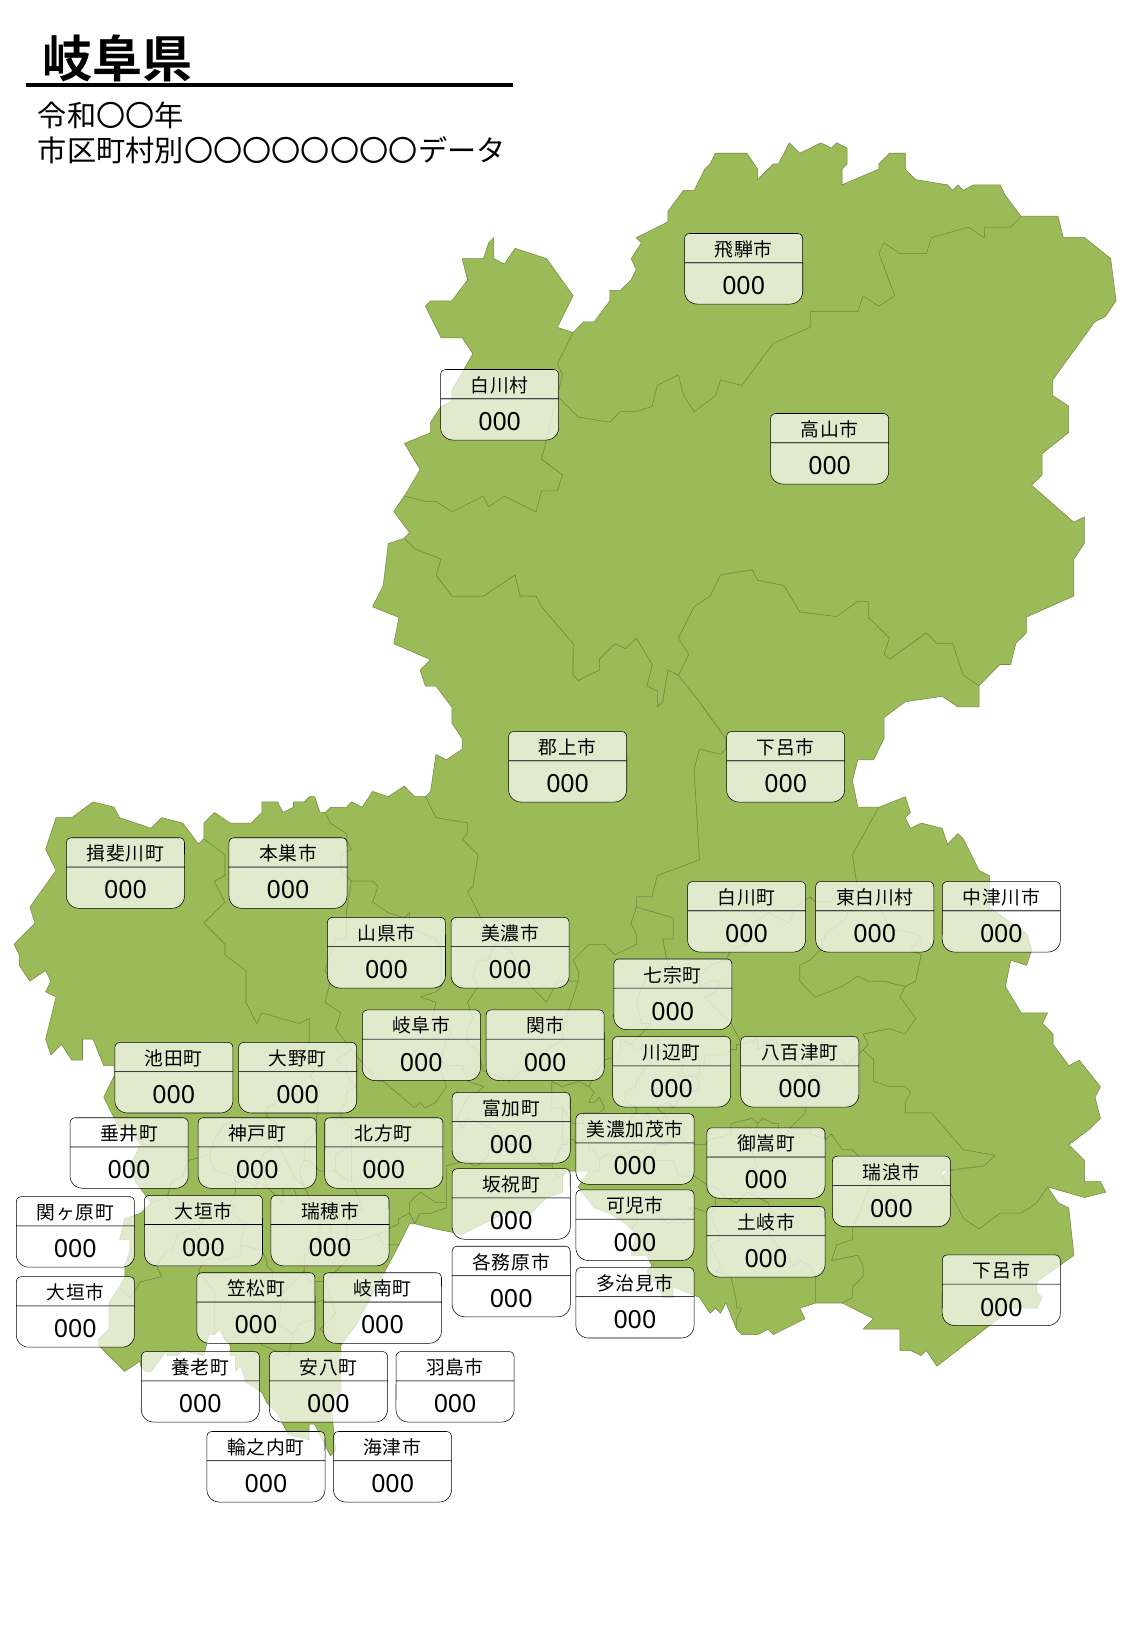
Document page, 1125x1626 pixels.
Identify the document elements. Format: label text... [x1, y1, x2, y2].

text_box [613, 958, 733, 1030]
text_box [270, 1195, 390, 1267]
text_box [196, 1272, 316, 1344]
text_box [269, 1351, 388, 1423]
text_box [451, 1092, 571, 1164]
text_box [238, 1042, 357, 1114]
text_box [770, 413, 889, 485]
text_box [575, 1189, 695, 1261]
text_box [832, 1155, 951, 1228]
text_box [815, 881, 935, 953]
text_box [440, 369, 559, 441]
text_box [324, 1117, 444, 1189]
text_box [706, 1206, 826, 1278]
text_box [327, 917, 446, 989]
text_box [395, 1351, 515, 1423]
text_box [197, 1117, 317, 1189]
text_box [16, 1276, 135, 1348]
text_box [13, 142, 1117, 1457]
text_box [450, 917, 570, 989]
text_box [362, 1009, 481, 1081]
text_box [114, 1042, 234, 1114]
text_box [706, 1127, 826, 1199]
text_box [485, 1009, 605, 1081]
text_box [687, 881, 806, 953]
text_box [144, 1195, 263, 1267]
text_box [508, 731, 627, 803]
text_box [726, 731, 845, 803]
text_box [69, 1117, 189, 1189]
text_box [740, 1036, 860, 1108]
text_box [16, 1196, 135, 1268]
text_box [684, 233, 803, 305]
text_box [451, 1168, 571, 1240]
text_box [333, 1431, 452, 1503]
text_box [228, 837, 348, 909]
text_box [942, 881, 1061, 953]
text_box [612, 1036, 731, 1108]
text_box 岐阜県 [28, 20, 208, 83]
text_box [66, 837, 185, 909]
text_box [451, 1246, 571, 1318]
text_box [575, 1113, 695, 1185]
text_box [141, 1351, 260, 1423]
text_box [323, 1272, 442, 1344]
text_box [575, 1267, 695, 1339]
text_box 令和〇〇年 市区町村別〇〇〇〇〇〇〇〇データ [23, 89, 521, 141]
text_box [206, 1431, 326, 1503]
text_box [942, 1254, 1061, 1326]
